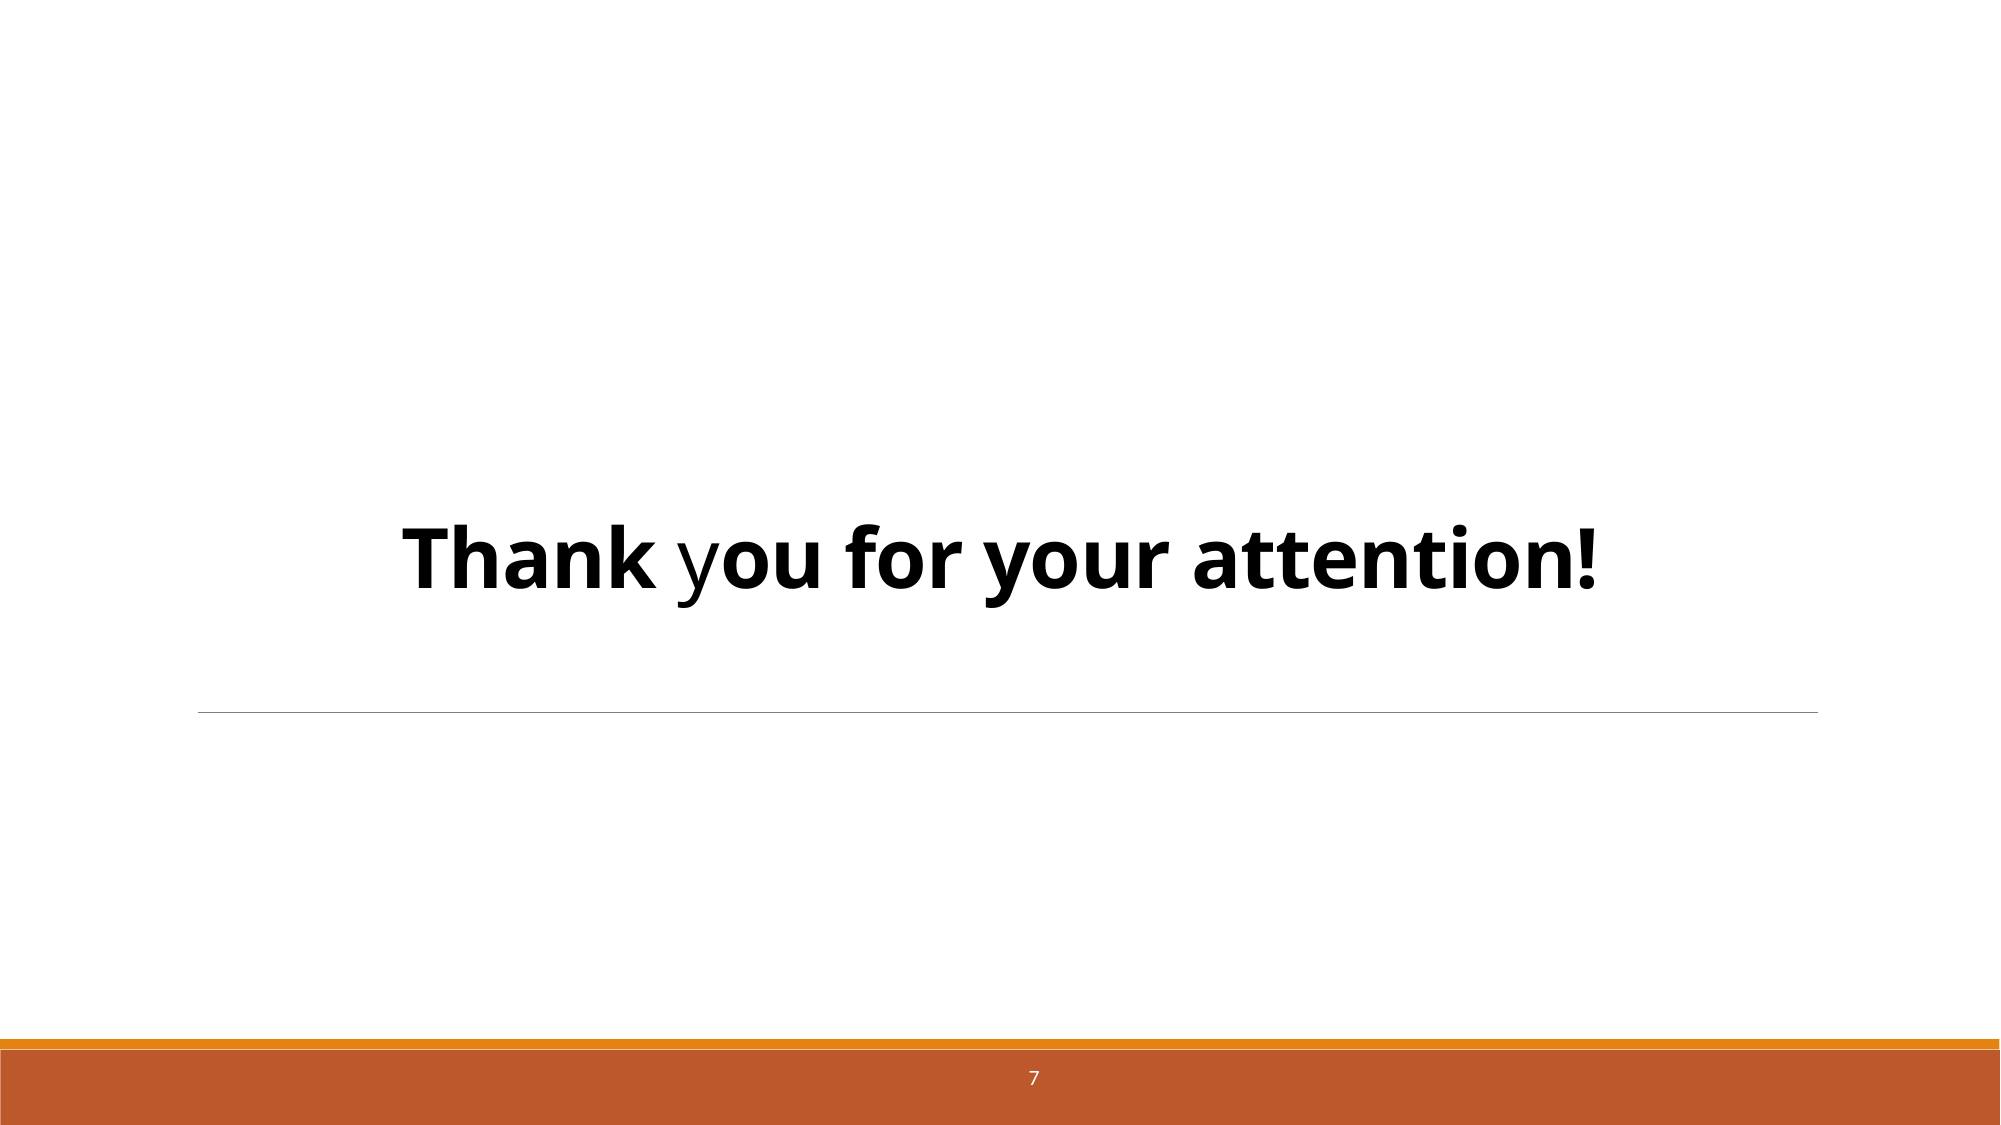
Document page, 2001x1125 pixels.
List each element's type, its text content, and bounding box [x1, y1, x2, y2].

title Thank you for your attention! [253, 362, 1749, 764]
slide_number 7 [988, 1046, 1055, 1107]
